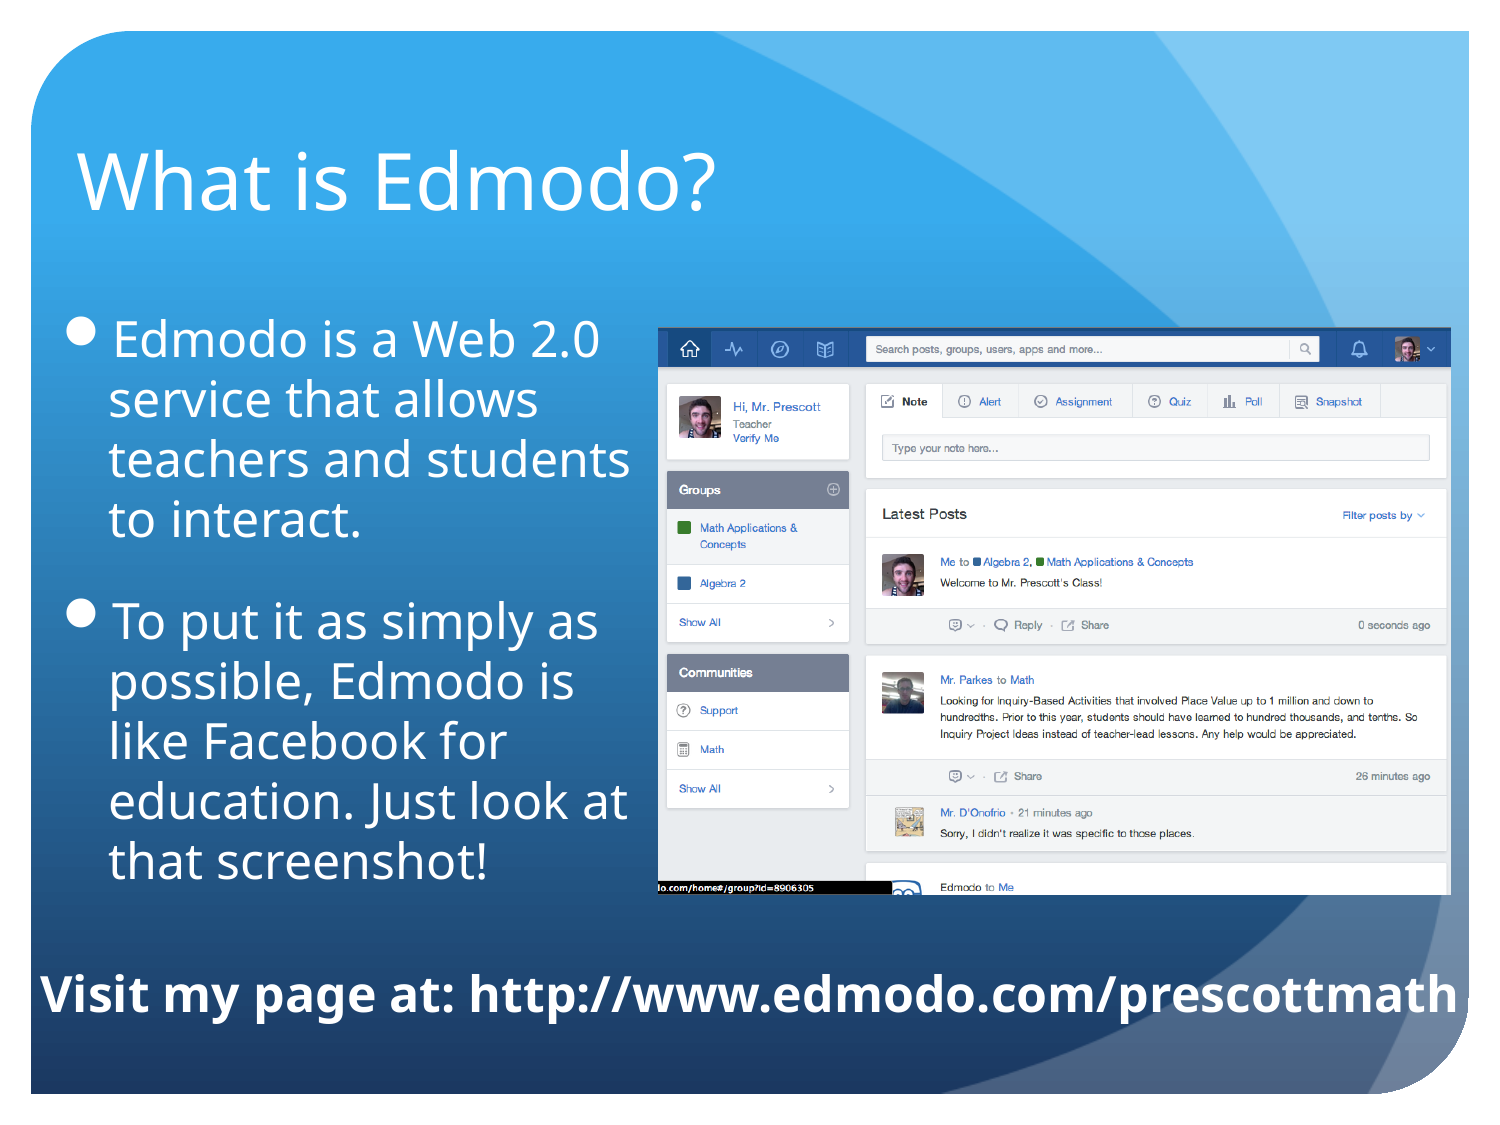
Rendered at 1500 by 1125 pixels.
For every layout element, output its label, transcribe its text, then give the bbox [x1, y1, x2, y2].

title What is Edmodo? [61, 62, 1306, 234]
picture [24, 30, 1473, 955]
picture [24, 1031, 1473, 1094]
list Edmodo is a Web 2.0 service that allows teachers and students to interact. To put it as simply as possible, Edmodo is like Facebook for education. Just look at that screenshot! [47, 299, 648, 955]
text_box Visit my page at: http://www.edmodo.com/prescottmath [0, 955, 1500, 1031]
